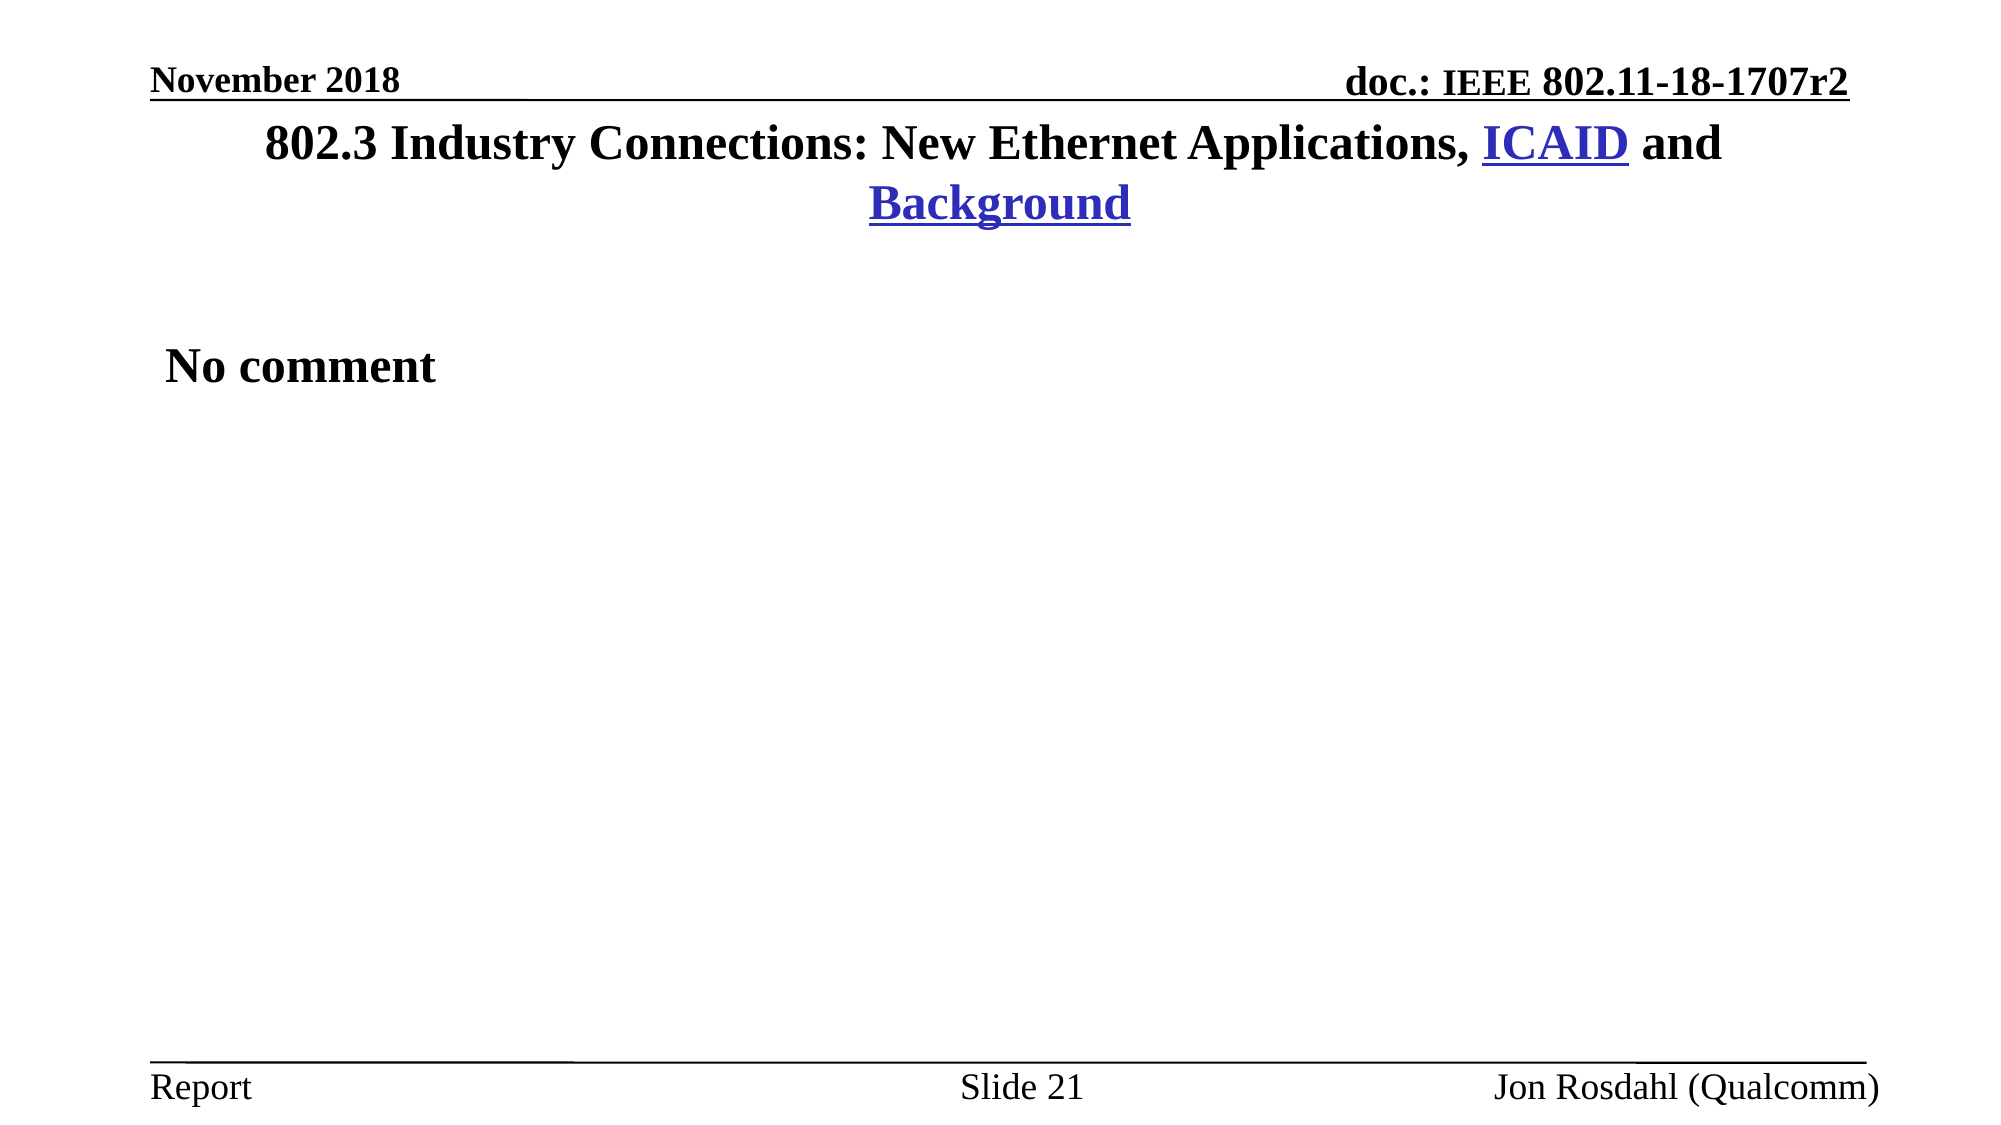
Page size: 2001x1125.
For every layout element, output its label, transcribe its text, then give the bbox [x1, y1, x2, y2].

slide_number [149, 49, 431, 100]
list No comment [149, 324, 1850, 1000]
footer Jon Rosdahl (Qualcomm) [1436, 1061, 1881, 1108]
title 802.3 Industry Connections: New Ethernet Applications, ICAID and Background [149, 112, 1850, 288]
slide_number Slide 21 [950, 1061, 1095, 1125]
